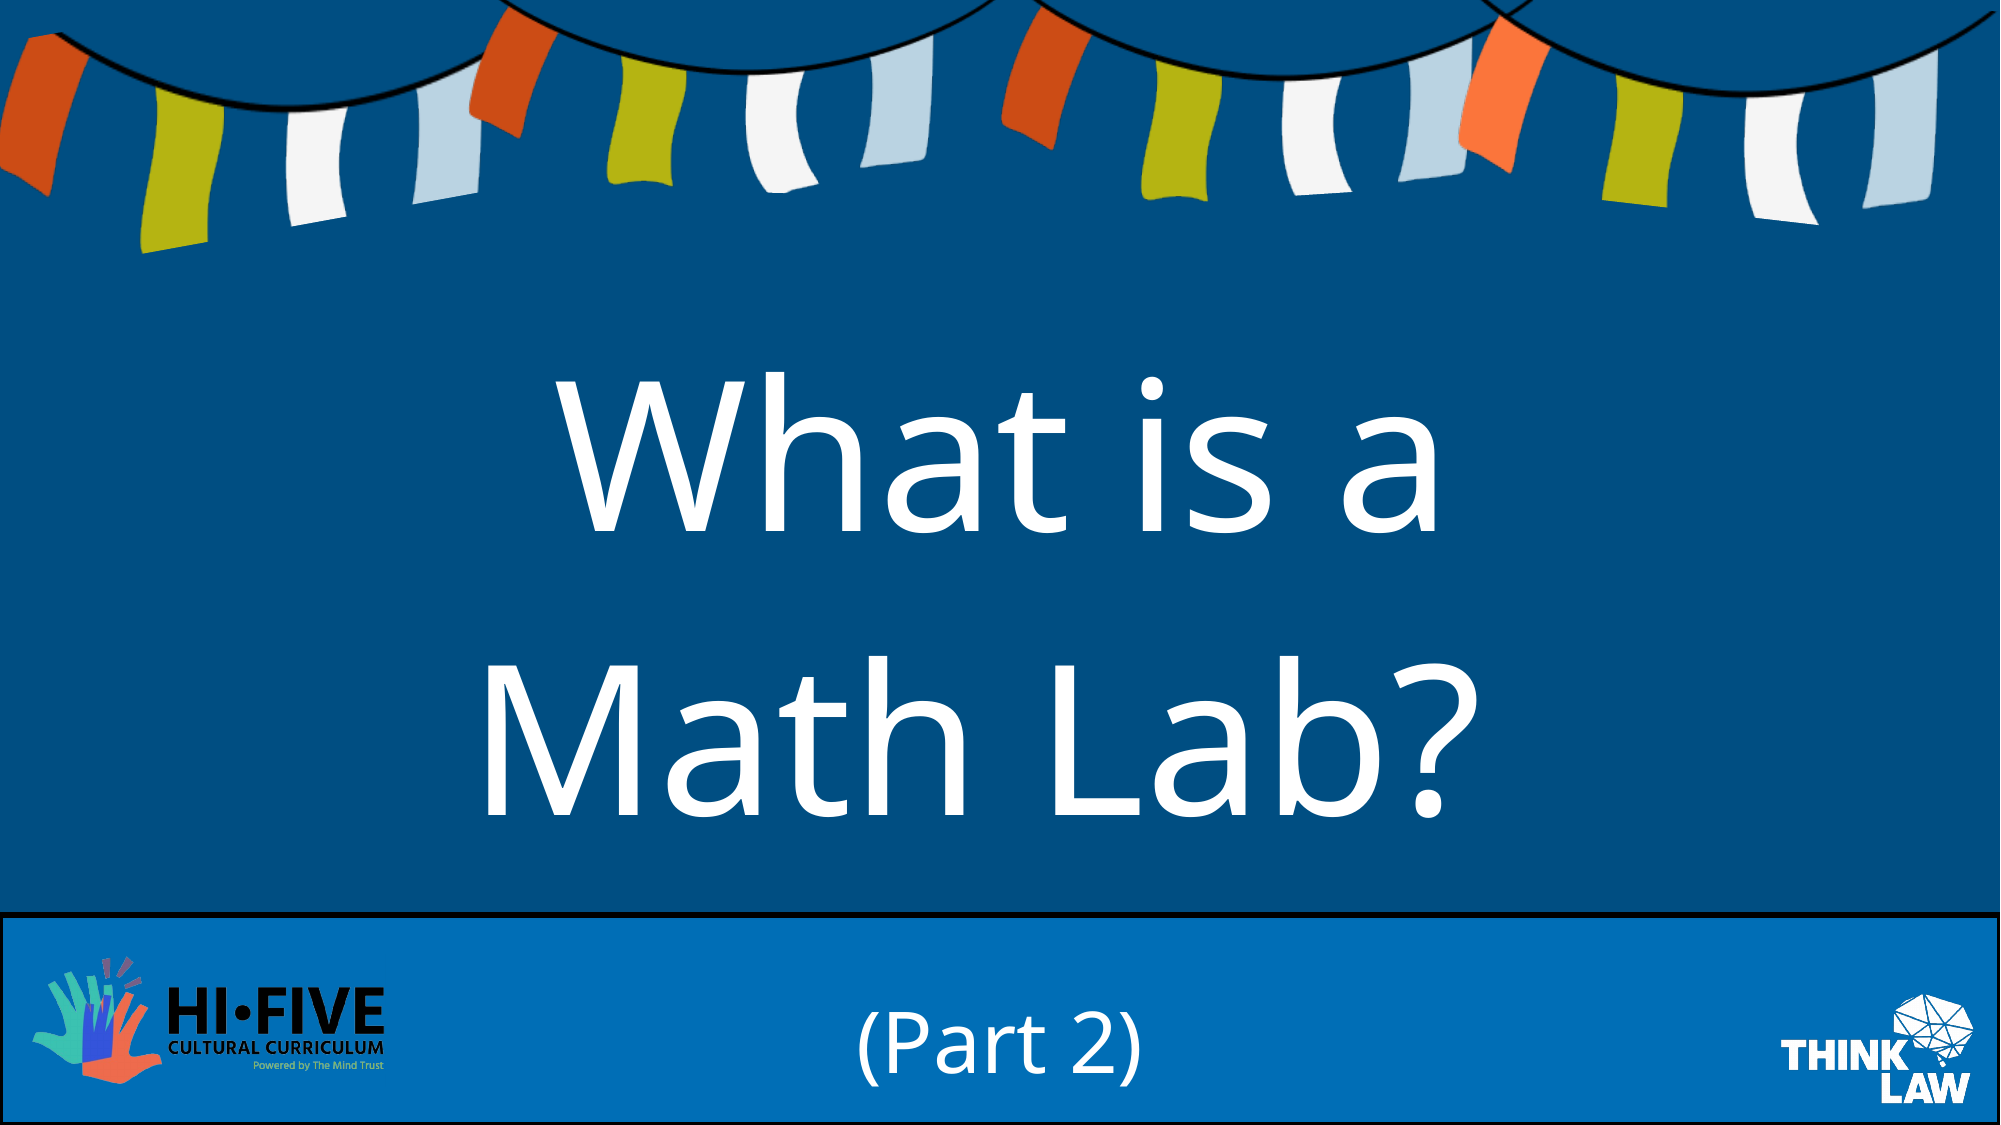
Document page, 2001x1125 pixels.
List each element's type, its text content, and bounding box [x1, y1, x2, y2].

text_box What is a Math Lab? [436, 317, 1570, 858]
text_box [0, 900, 2000, 1125]
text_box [0, 0, 2000, 306]
picture [30, 948, 386, 1091]
